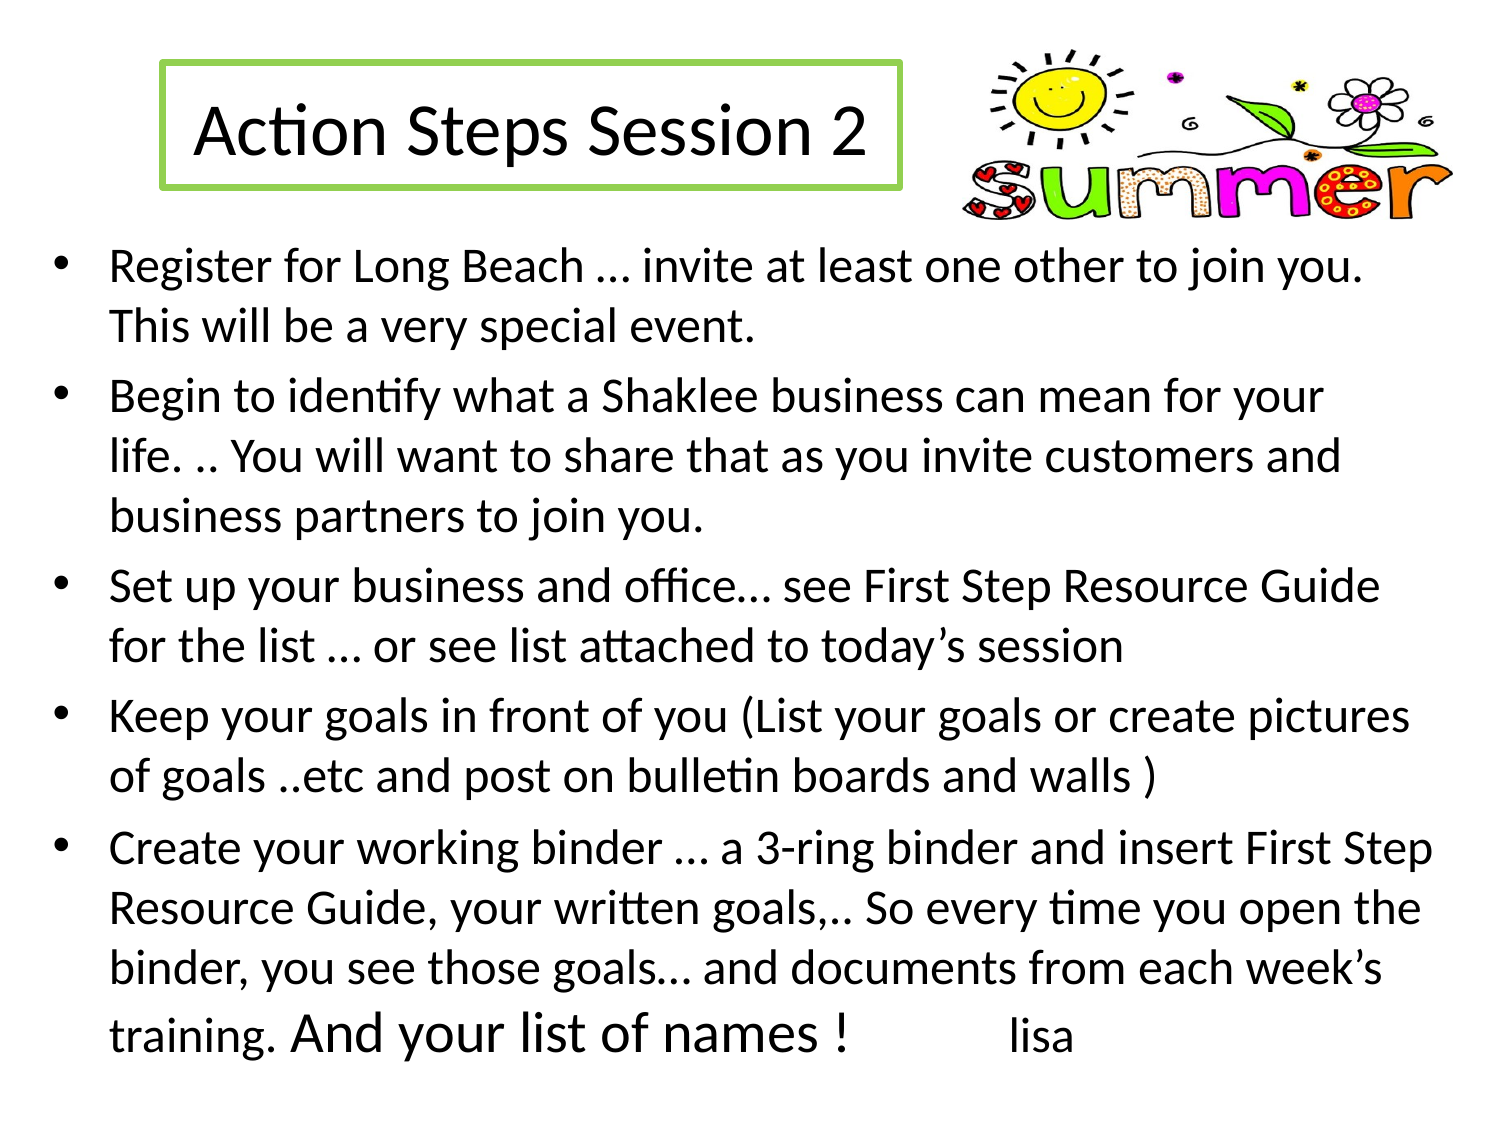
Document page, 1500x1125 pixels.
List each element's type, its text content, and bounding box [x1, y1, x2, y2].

list Register for Long Beach … invite at least one other to join you. This will be a very special event. Begin to identify what a Shaklee business can mean for your life. .. You will want to share that as you invite customers and business partners to join you. Set up your business and office… see First Step Resource Guide for the list … or see list attached to today’s session Keep your goals in front of you (List your goals or create pictures of goals ..etc and post on bulletin boards and walls ) Create your working binder … a 3-ring binder and insert First Step Resource Guide, your written goals,.. So every time you open the binder, you see those goals… and documents from each week’s training. And your list of names ! lisa [37, 224, 1463, 1088]
picture [962, 49, 1453, 220]
title Action Steps Session 2 [162, 62, 900, 188]
